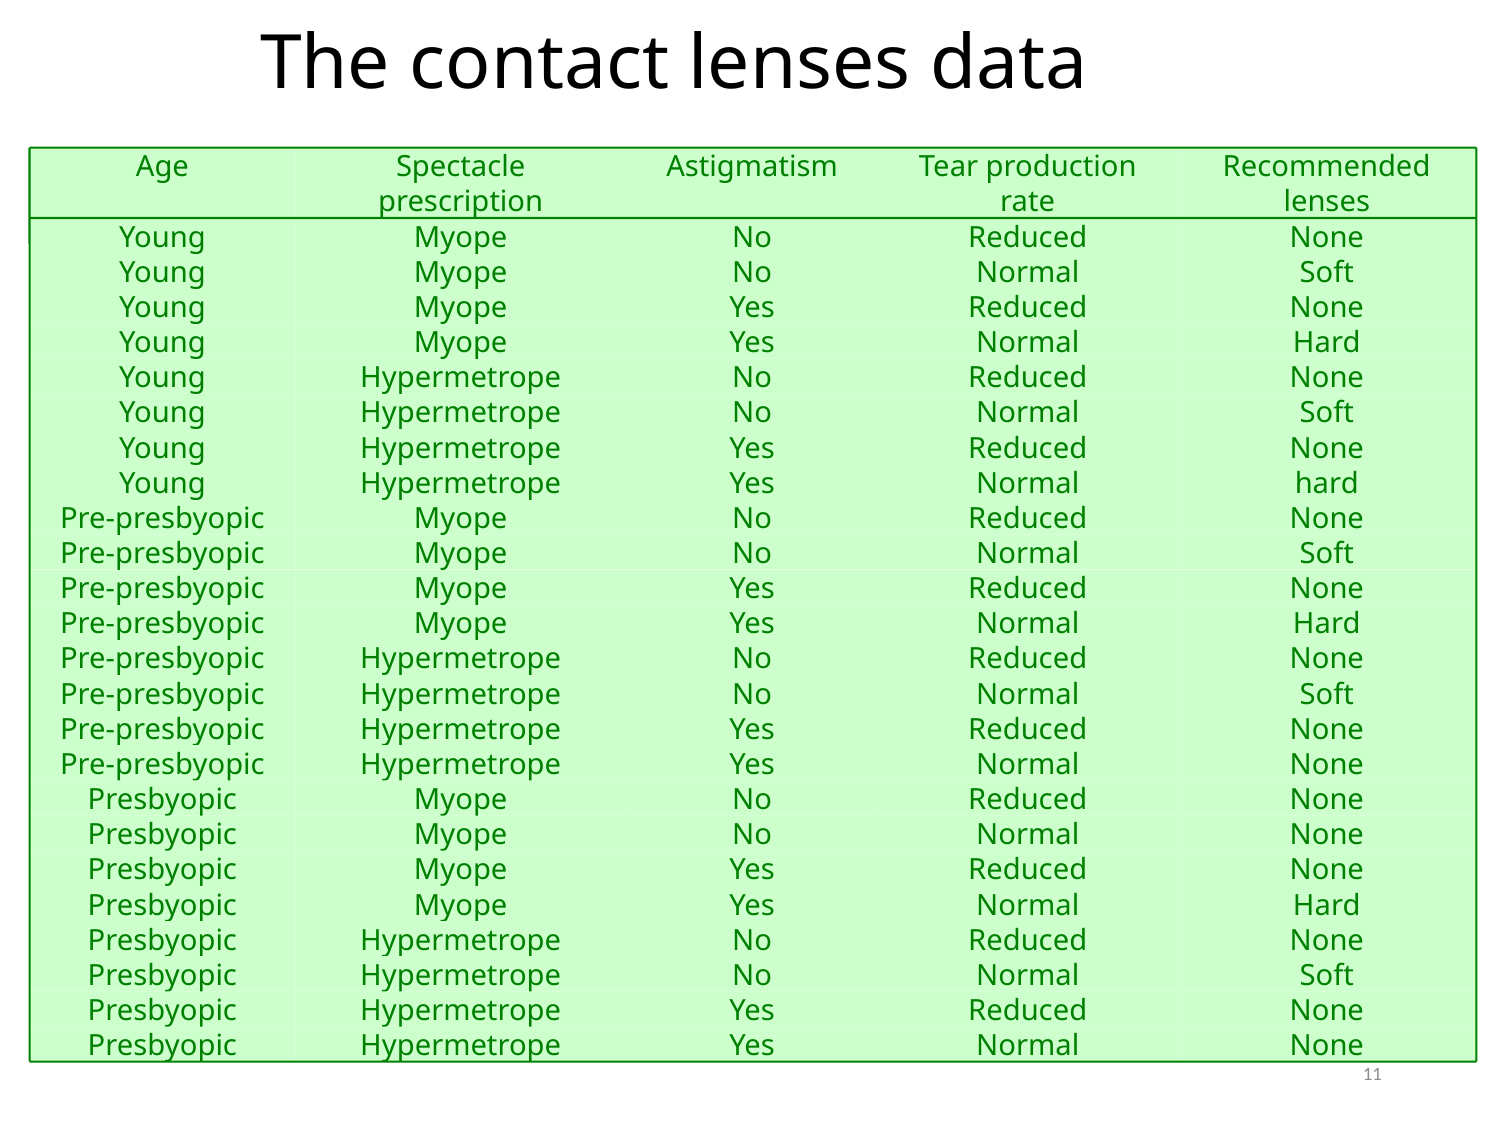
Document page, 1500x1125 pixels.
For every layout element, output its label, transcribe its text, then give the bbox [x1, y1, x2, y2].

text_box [29, 147, 1477, 1062]
slide_number 11 [1059, 1063, 1397, 1103]
title The contact lenses data [245, 0, 1500, 159]
